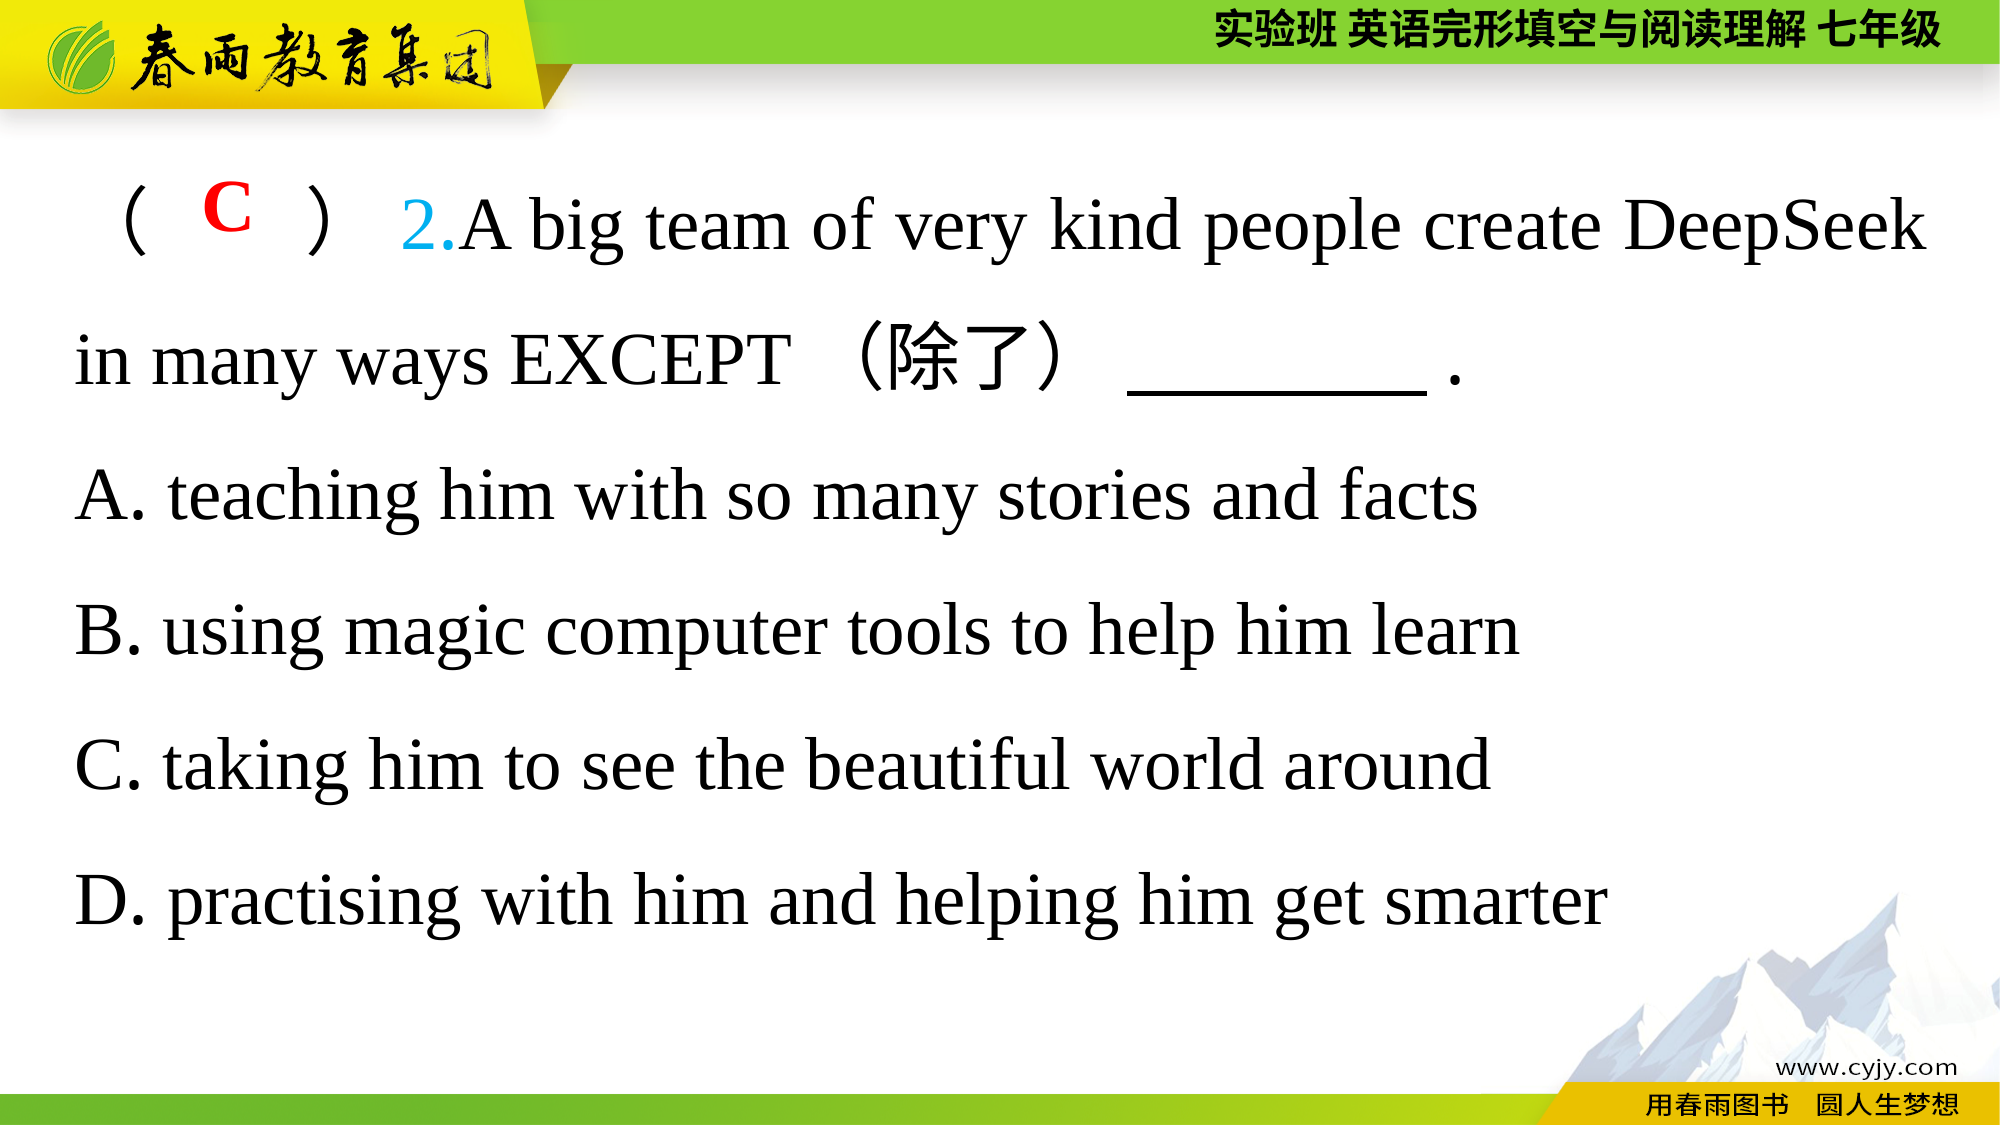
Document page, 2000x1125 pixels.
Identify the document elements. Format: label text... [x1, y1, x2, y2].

list （ ）2.A big team of very kind people create DeepSeek in many ways EXCEPT（除了） . A. teaching him with so many stories and facts B. using magic computer tools to help him learn C. taking him to see the beautiful world around D. practising with him and helping him get smarter [59, 122, 1944, 956]
text_box C [186, 148, 271, 254]
picture [0, 0, 2000, 1125]
